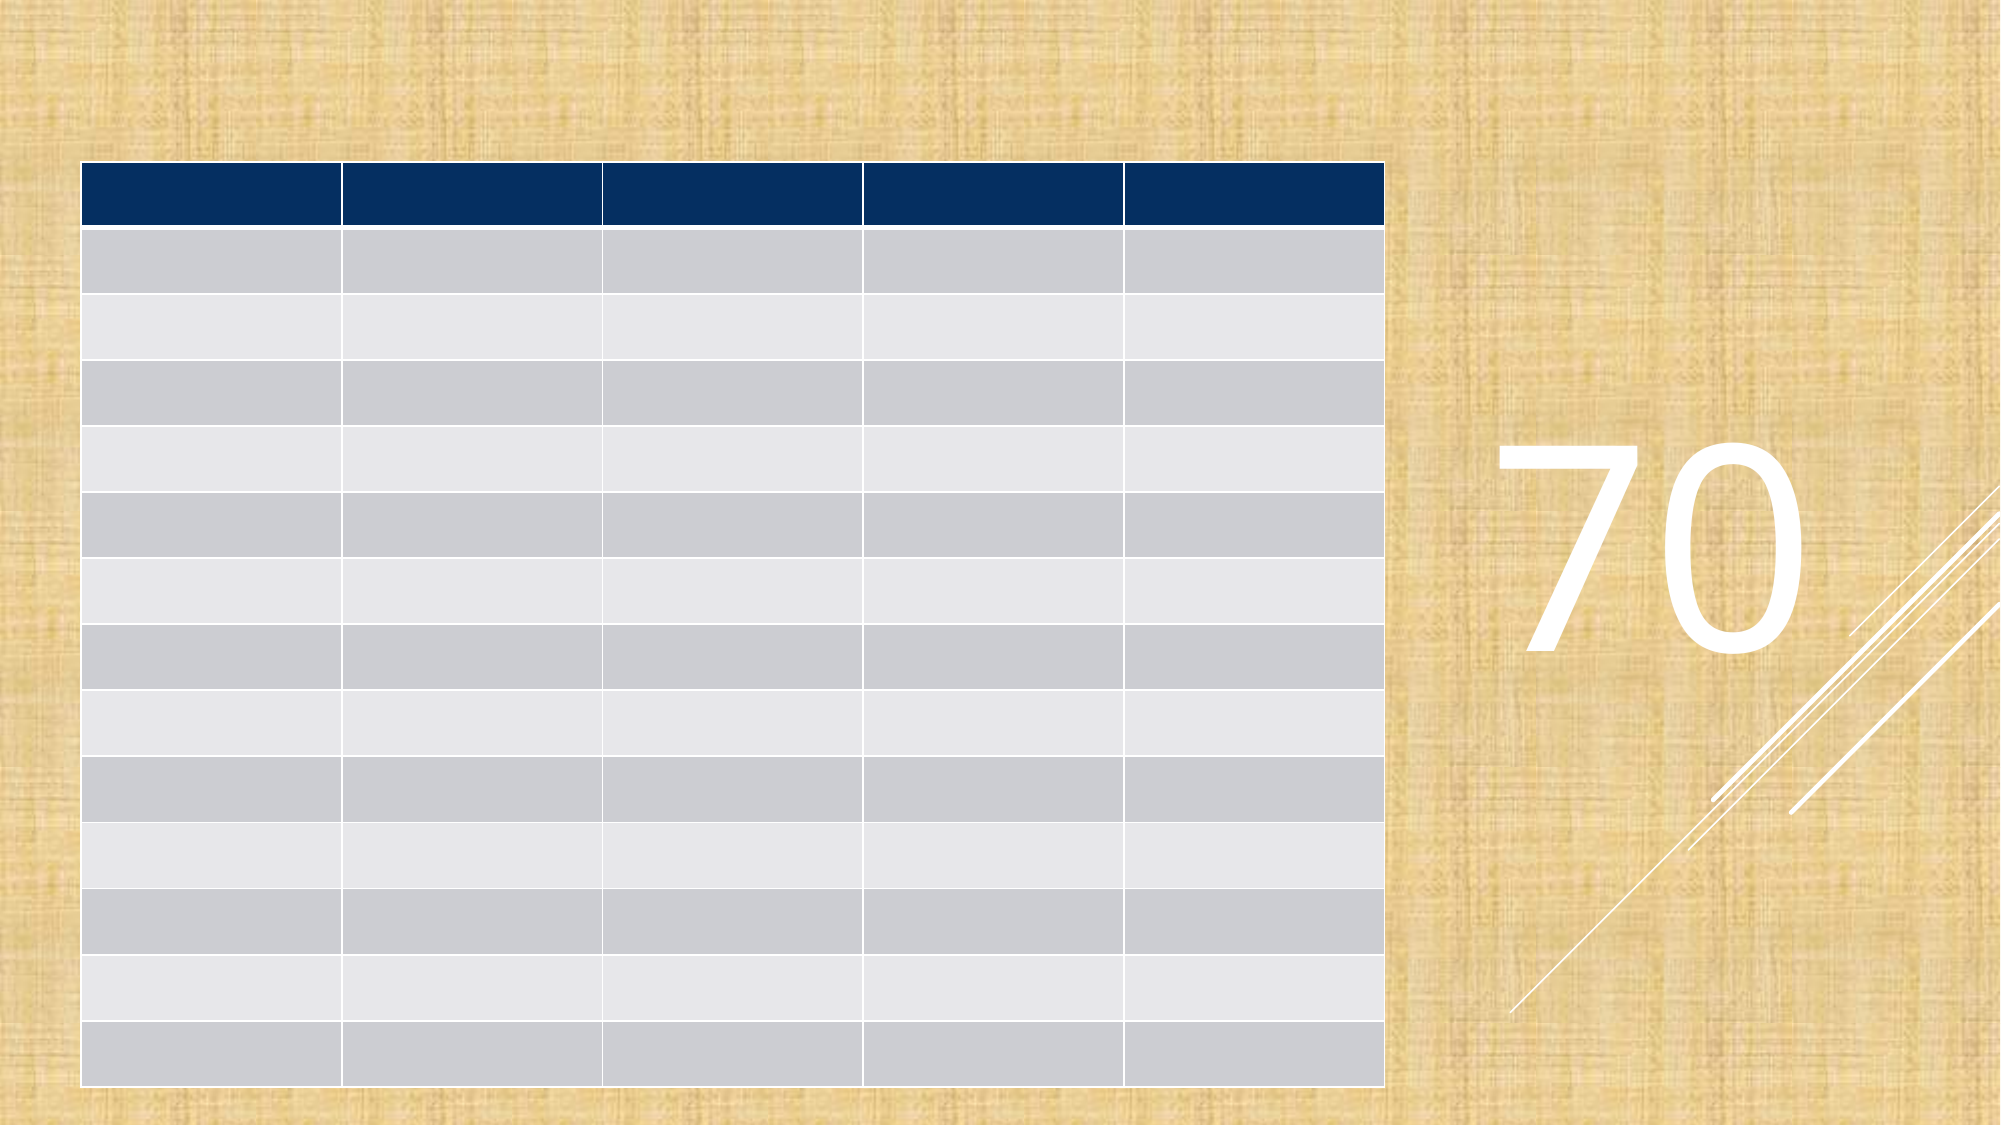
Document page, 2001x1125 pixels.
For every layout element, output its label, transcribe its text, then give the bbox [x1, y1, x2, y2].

table_cell [603, 427, 862, 491]
table_cell [343, 823, 602, 888]
table_header [864, 163, 1123, 225]
table_cell [864, 823, 1123, 888]
table_cell [1125, 1022, 1384, 1086]
table_cell [603, 559, 862, 623]
table_cell [603, 1022, 862, 1086]
table_cell [864, 1022, 1123, 1086]
table_cell [603, 625, 862, 689]
table_cell [343, 493, 602, 557]
table_cell [864, 625, 1123, 689]
table_cell [864, 230, 1123, 293]
table_cell [603, 889, 862, 954]
table_cell [1125, 625, 1384, 689]
table_cell [343, 427, 602, 491]
table_cell [82, 691, 341, 755]
table_cell [1125, 361, 1384, 425]
table_cell [343, 625, 602, 689]
table_cell [343, 295, 602, 359]
table_header [343, 163, 602, 225]
table_cell [343, 361, 602, 425]
table_header [82, 163, 341, 225]
table_cell [82, 889, 341, 954]
table_cell [864, 295, 1123, 359]
table_cell [82, 559, 341, 623]
table_cell [864, 956, 1123, 1020]
table_cell [82, 1022, 341, 1086]
table_cell [82, 361, 341, 425]
table_cell [343, 559, 602, 623]
table_cell [343, 757, 602, 822]
table_cell [603, 823, 862, 888]
table_cell [82, 956, 341, 1020]
table_cell [1125, 757, 1384, 822]
picture [1863, 517, 2001, 736]
table_cell [1125, 956, 1384, 1020]
table_cell [1125, 493, 1384, 557]
title 70 [1441, 59, 1863, 1014]
table_cell [1125, 427, 1384, 491]
table_cell [343, 1022, 602, 1086]
table_cell [82, 625, 341, 689]
table_cell [82, 823, 341, 888]
table_cell [82, 427, 341, 491]
table_cell [603, 757, 862, 822]
table_cell [603, 691, 862, 755]
table_cell [1125, 295, 1384, 359]
table_header [1125, 163, 1384, 225]
table_cell [343, 691, 602, 755]
table_cell [864, 493, 1123, 557]
table_cell [343, 956, 602, 1020]
table_cell [343, 230, 602, 293]
table_cell [603, 295, 862, 359]
table_cell [864, 427, 1123, 491]
table_cell [1125, 691, 1384, 755]
table_cell [1125, 559, 1384, 623]
table_cell [864, 559, 1123, 623]
table_cell [603, 361, 862, 425]
table_cell [603, 956, 862, 1020]
table_cell [1125, 230, 1384, 293]
table_cell [1125, 889, 1384, 954]
table_cell [82, 493, 341, 557]
table_cell [864, 691, 1123, 755]
table_header [603, 163, 862, 225]
table_cell [1125, 823, 1384, 888]
table_cell [603, 230, 862, 293]
table_cell [864, 361, 1123, 425]
table_cell [864, 757, 1123, 822]
table_cell [343, 889, 602, 954]
picture [0, 0, 2001, 1125]
table_cell [82, 230, 341, 293]
table_cell [82, 757, 341, 822]
table_cell [82, 295, 341, 359]
table_cell [864, 889, 1123, 954]
table_cell [603, 493, 862, 557]
